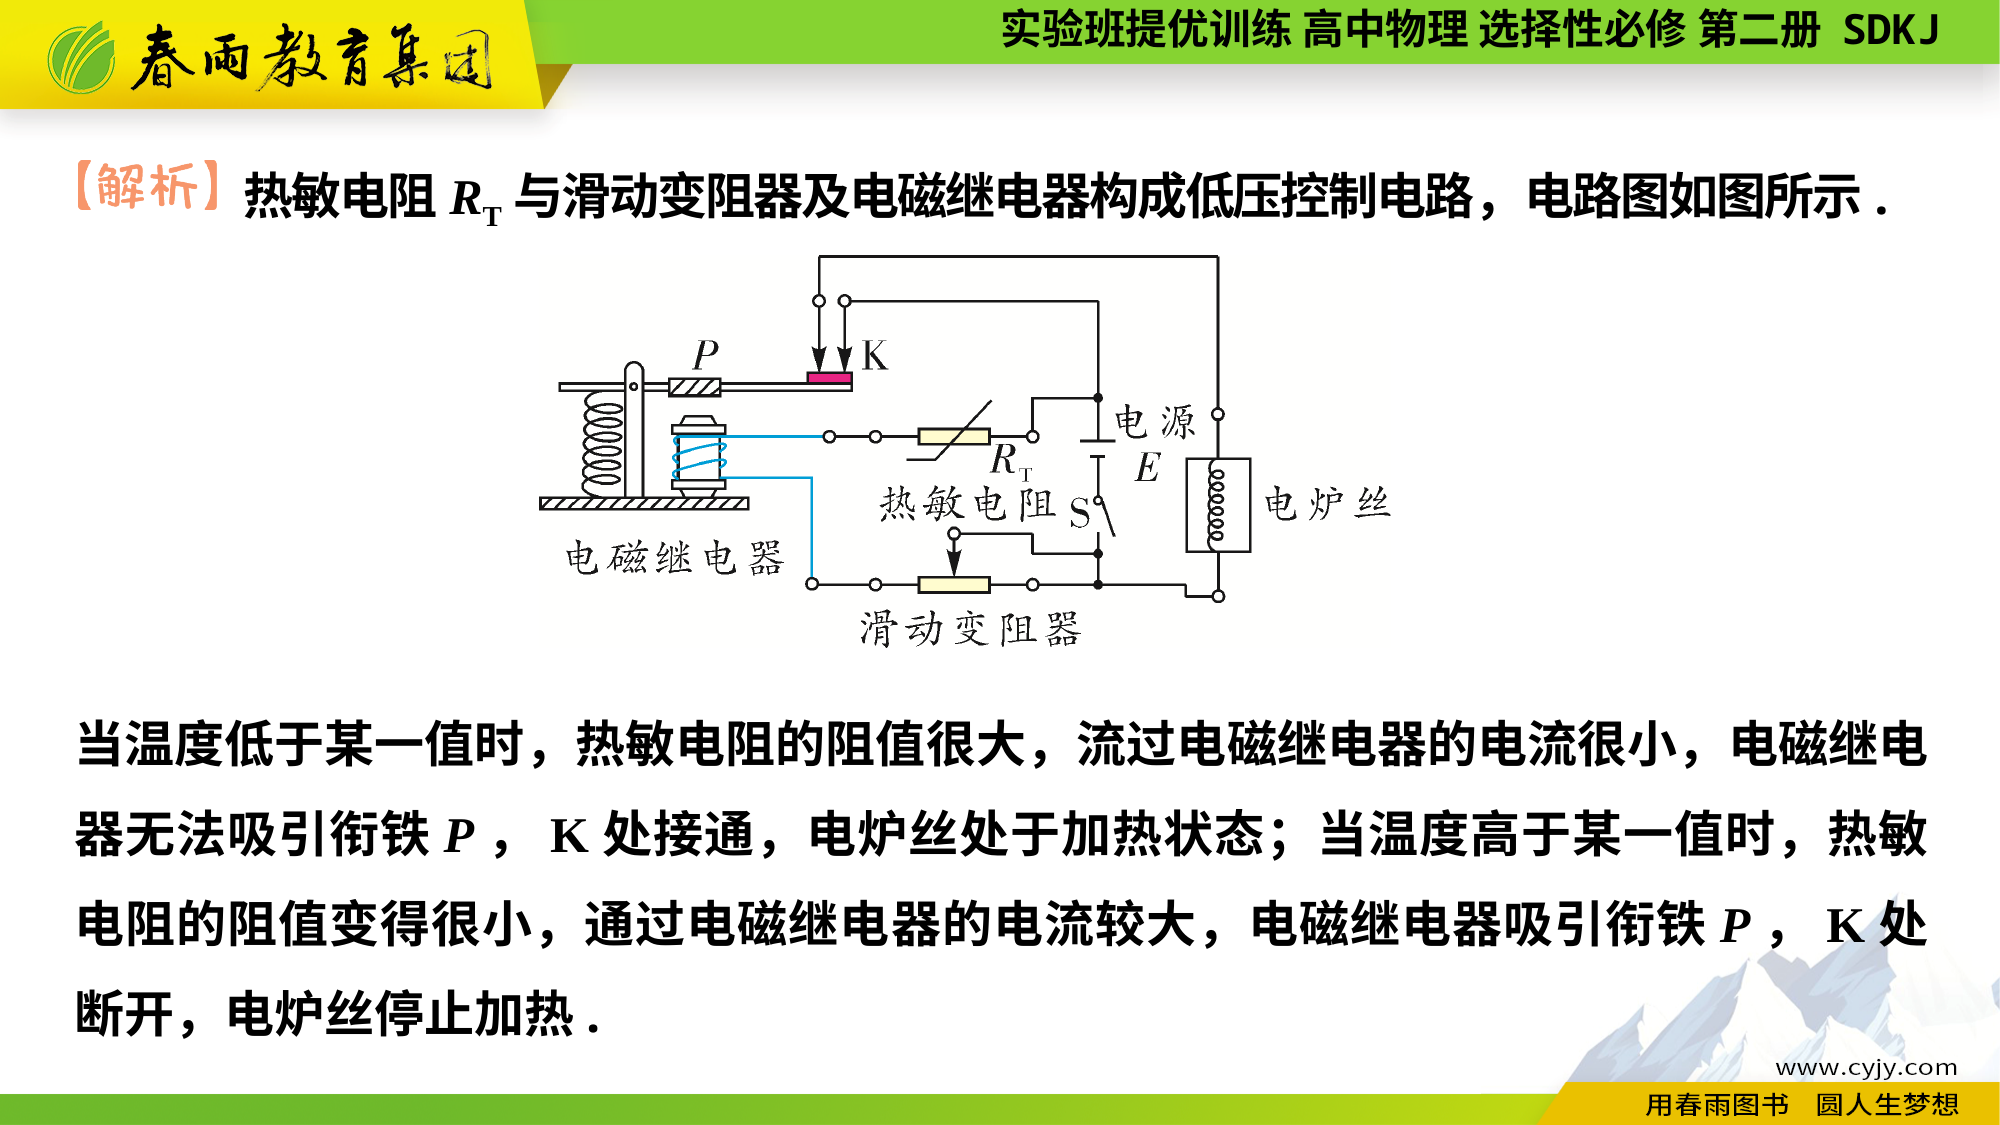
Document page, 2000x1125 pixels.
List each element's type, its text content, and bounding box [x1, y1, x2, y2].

list 热敏电阻RT与滑动变阻器及电磁继电器构成低压控制电路，电路图如图所示. 当温度低于某一值时，热敏电阻的阻值很大，流过电磁继电器的电流很小，电磁继电器无法吸引衔铁P，K处接通，电炉丝处于加热状态；当温度高于某一值时，热敏电阻的阻值变得很小，通过电磁继电器的电流较大，电磁继电器吸引衔铁P，K处断开，电炉丝停止加热. [59, 122, 1944, 1047]
picture [0, 0, 2000, 1125]
